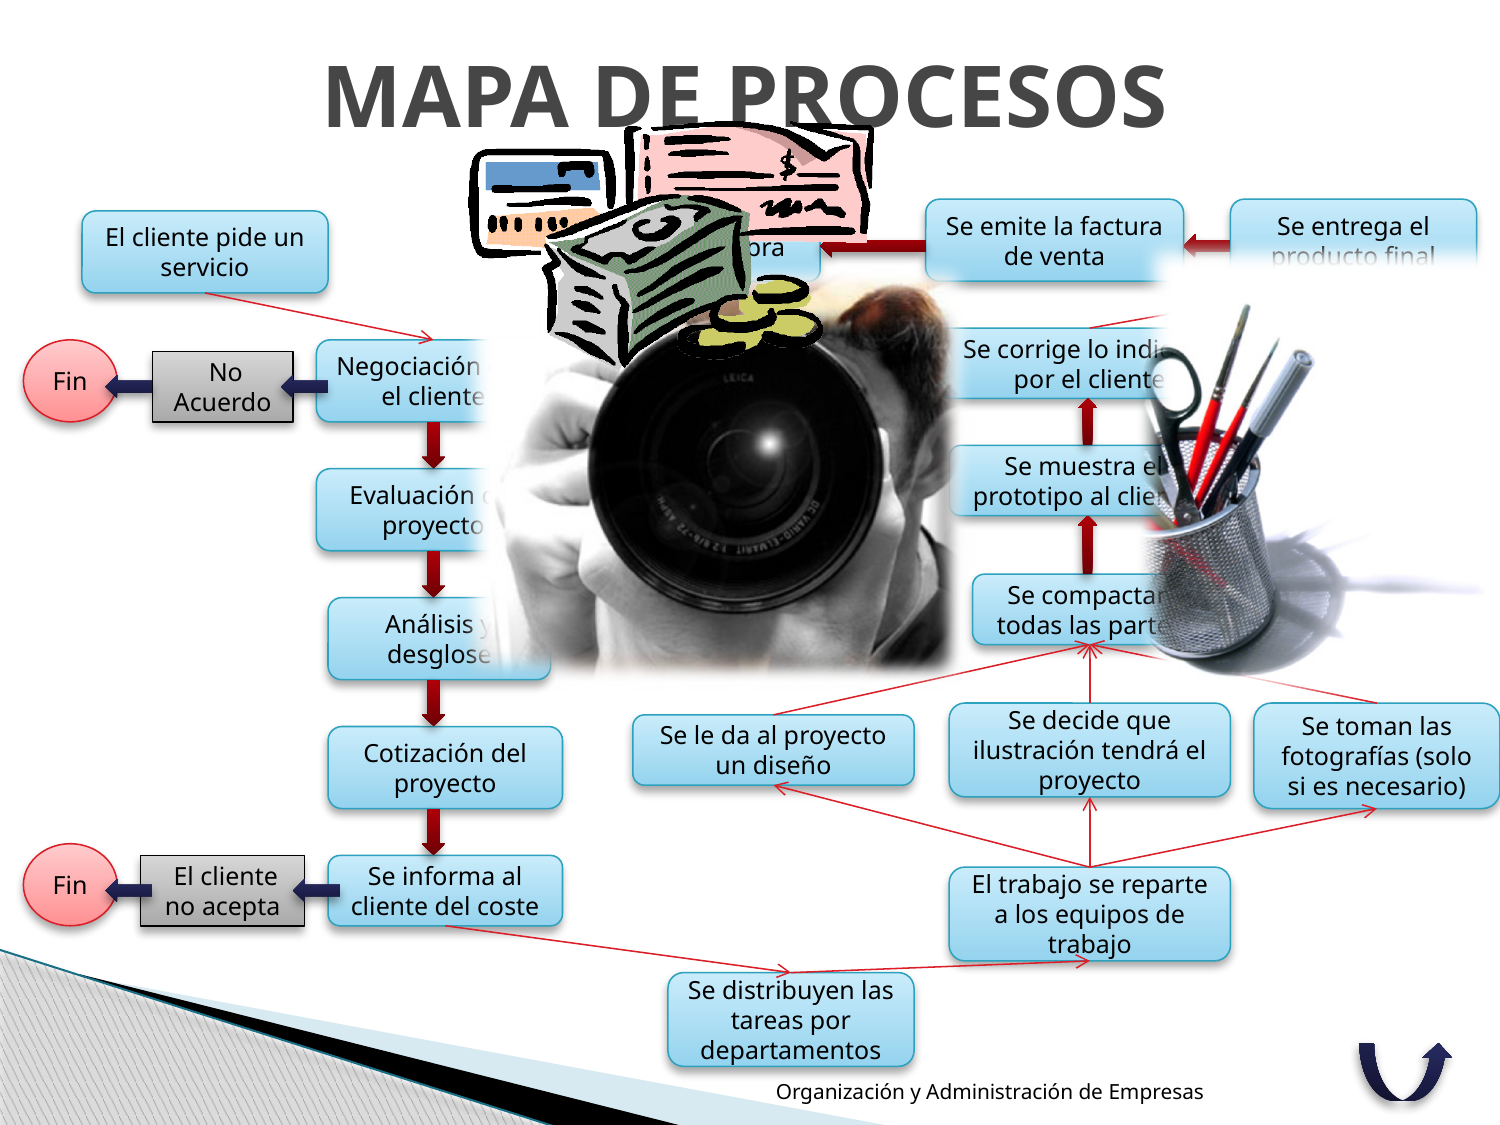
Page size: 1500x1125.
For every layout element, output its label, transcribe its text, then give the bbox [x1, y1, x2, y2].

text_box Se toman las fotografías (solo si es necesario) [1269, 716, 1500, 810]
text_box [934, 996, 947, 1117]
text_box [896, 703, 967, 839]
picture [456, 116, 975, 692]
text_box [1078, 515, 1098, 575]
text_box [281, 378, 289, 395]
text_box [421, 679, 446, 727]
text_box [1203, 716, 1263, 818]
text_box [890, 704, 973, 985]
text_box Análisis y desglose [327, 596, 450, 681]
text_box El cliente pide un servicio [81, 210, 289, 294]
text_box [105, 375, 153, 399]
text_box [1078, 398, 1098, 446]
text_box Fin [22, 339, 118, 423]
text_box Se compactan todas las partes [980, 573, 1130, 646]
text_box Se decide que ilustración tendrá el proyecto [978, 702, 1196, 798]
text_box [1359, 1042, 1452, 1102]
footer Organización y Administración de Empresas [952, 1051, 1219, 1112]
text_box Negociación con el cliente [348, 339, 450, 423]
text_box Fin [22, 842, 118, 927]
text_box [421, 421, 446, 469]
footer Organización y Administración de Empresas [718, 1051, 928, 1112]
text_box El cliente no acepta [140, 855, 305, 927]
picture [1136, 234, 1500, 705]
text_box [421, 550, 446, 598]
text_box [1203, 828, 1263, 982]
text_box Se entrega el producto final [1251, 198, 1478, 234]
title MAPA DE PROCESOS [70, 0, 1421, 188]
text_box [105, 878, 153, 903]
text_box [1197, 172, 1246, 234]
text_box No Acuerdo [152, 351, 289, 423]
text_box [421, 808, 446, 856]
text_box El trabajo se reparte a los equipos de trabajo [978, 866, 1197, 962]
text_box [883, 240, 926, 252]
text_box [292, 878, 340, 903]
text_box Se distribuyen las tareas por departamentos [667, 971, 915, 1068]
text_box Se informa al cliente del coste [327, 854, 564, 927]
text_box Se muestra el prototipo al cliente [980, 444, 1130, 517]
text_box Cotización del proyecto [327, 725, 564, 810]
text_box Se corrige lo indicado por el cliente [980, 327, 1130, 400]
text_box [594, 776, 642, 1123]
text_box Evaluación del proyecto [315, 467, 450, 552]
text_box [295, 201, 343, 431]
text_box Se le da al proyecto un diseño [632, 714, 884, 786]
text_box Se emite la factura de venta [924, 198, 1185, 282]
